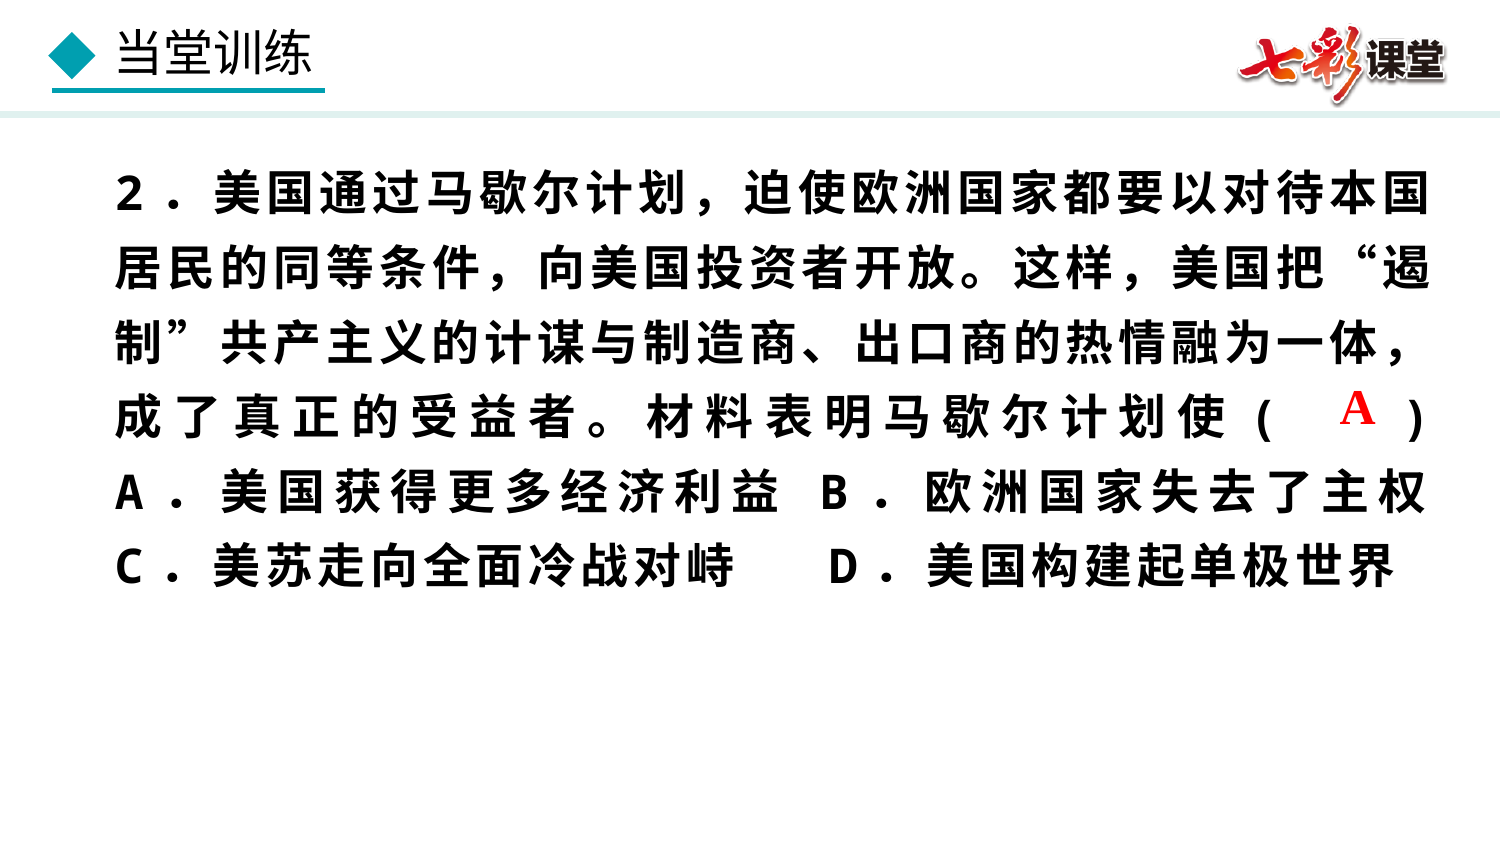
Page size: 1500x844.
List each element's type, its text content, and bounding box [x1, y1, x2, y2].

title 2．美国通过马歇尔计划，迫使欧洲国家都要以对待本国居民的同等条件，向美国投资者开放。这样，美国把“遏制”共产主义的计谋与制造商、出口商的热情融为一体，成了真正的受益者。材料表明马歇尔计划使( ) A．美国获得更多经济利益 B．欧洲国家失去了主权 C．美苏走向全面冷战对峙 D．美国构建起单极世界 [100, 138, 1451, 579]
picture [1234, 20, 1451, 108]
text_box A [1324, 366, 1392, 442]
